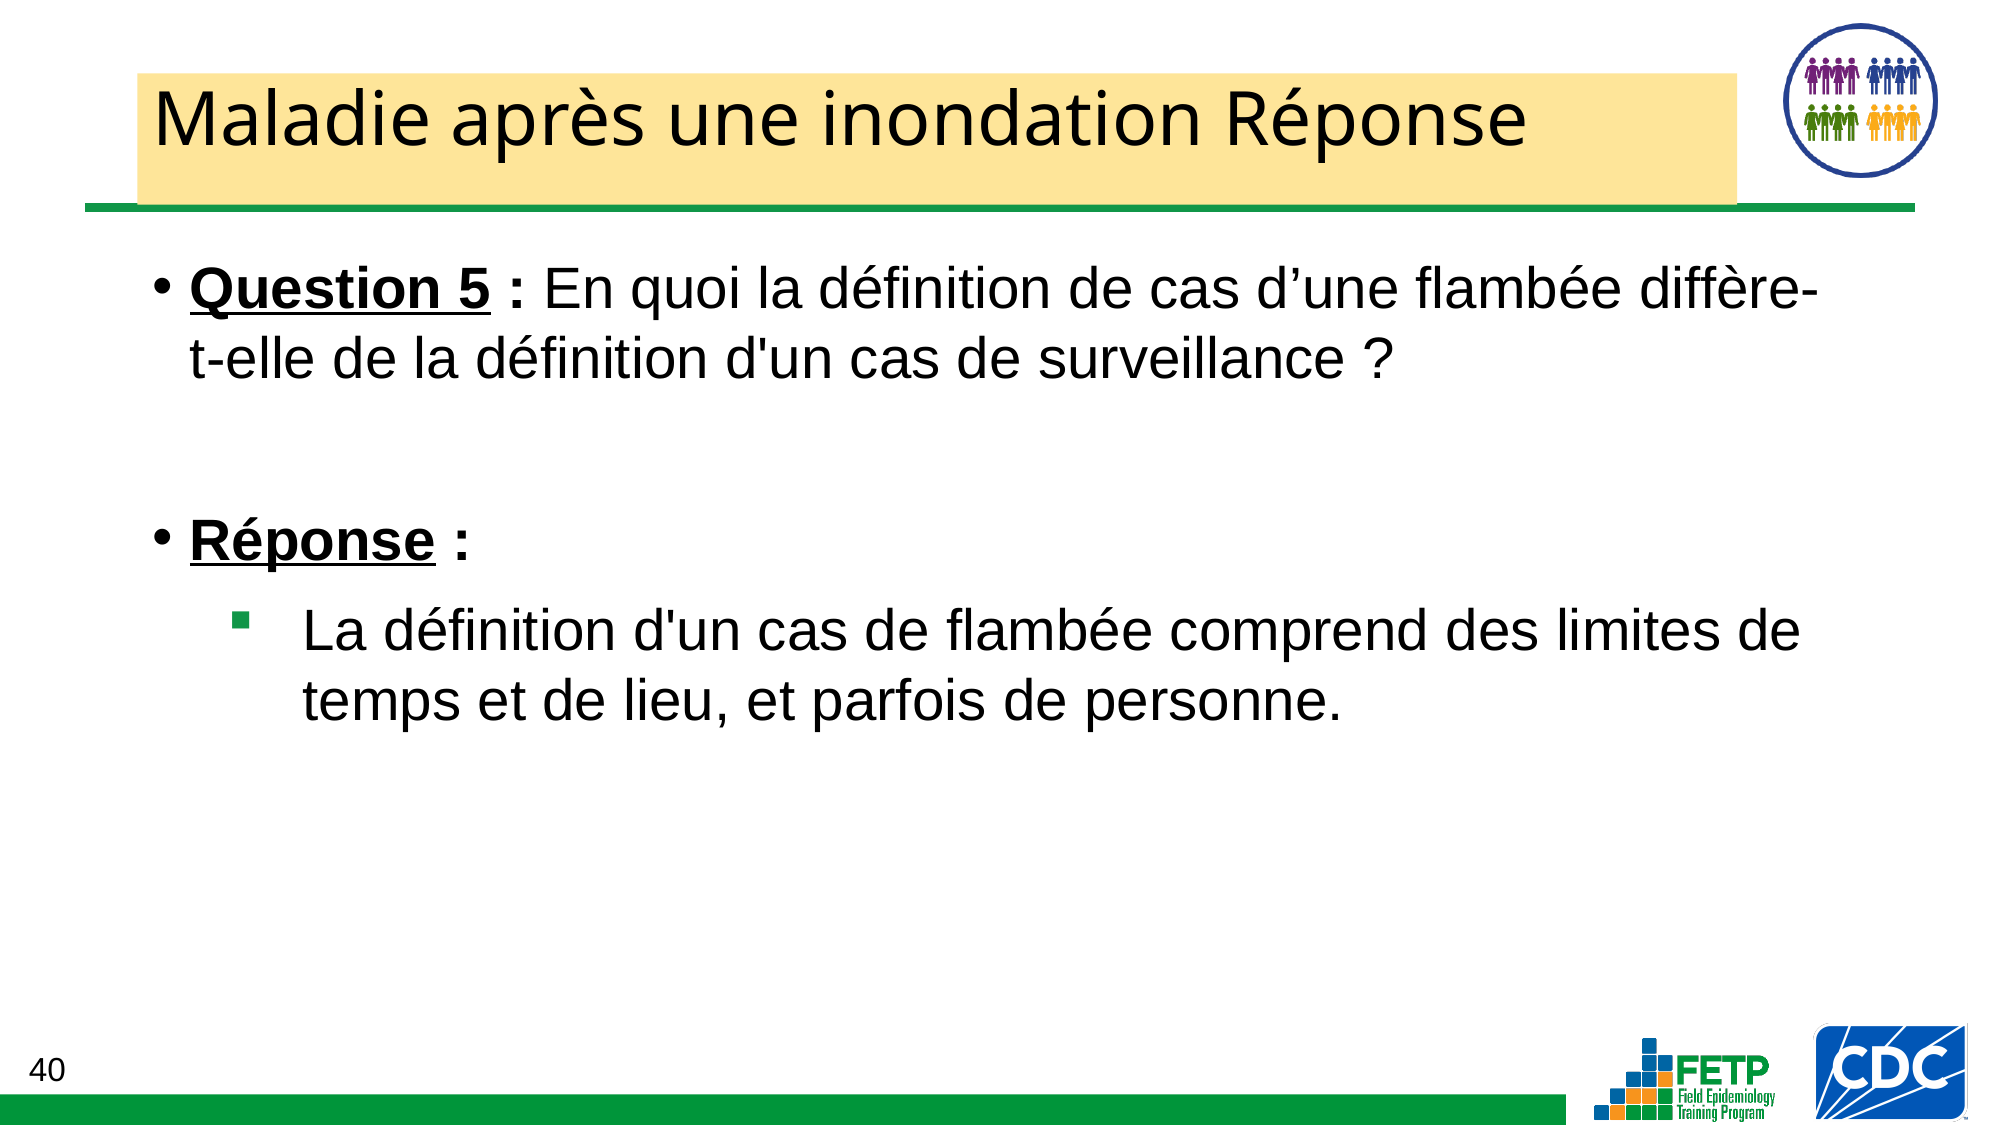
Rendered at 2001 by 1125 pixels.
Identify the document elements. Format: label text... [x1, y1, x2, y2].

picture [1783, 23, 1938, 178]
title Maladie après une inondation Réponse [137, 73, 1738, 205]
picture [1813, 1023, 1968, 1122]
picture [1594, 1038, 1775, 1122]
list Question 5 : En quoi la définition de cas d’une flambée diffère-t-elle de la définition d'un cas de surveillance ? Réponse : La définition d'un cas de flambée comprend des limites de temps et de lieu, et parfois de personne. [137, 242, 1863, 1004]
